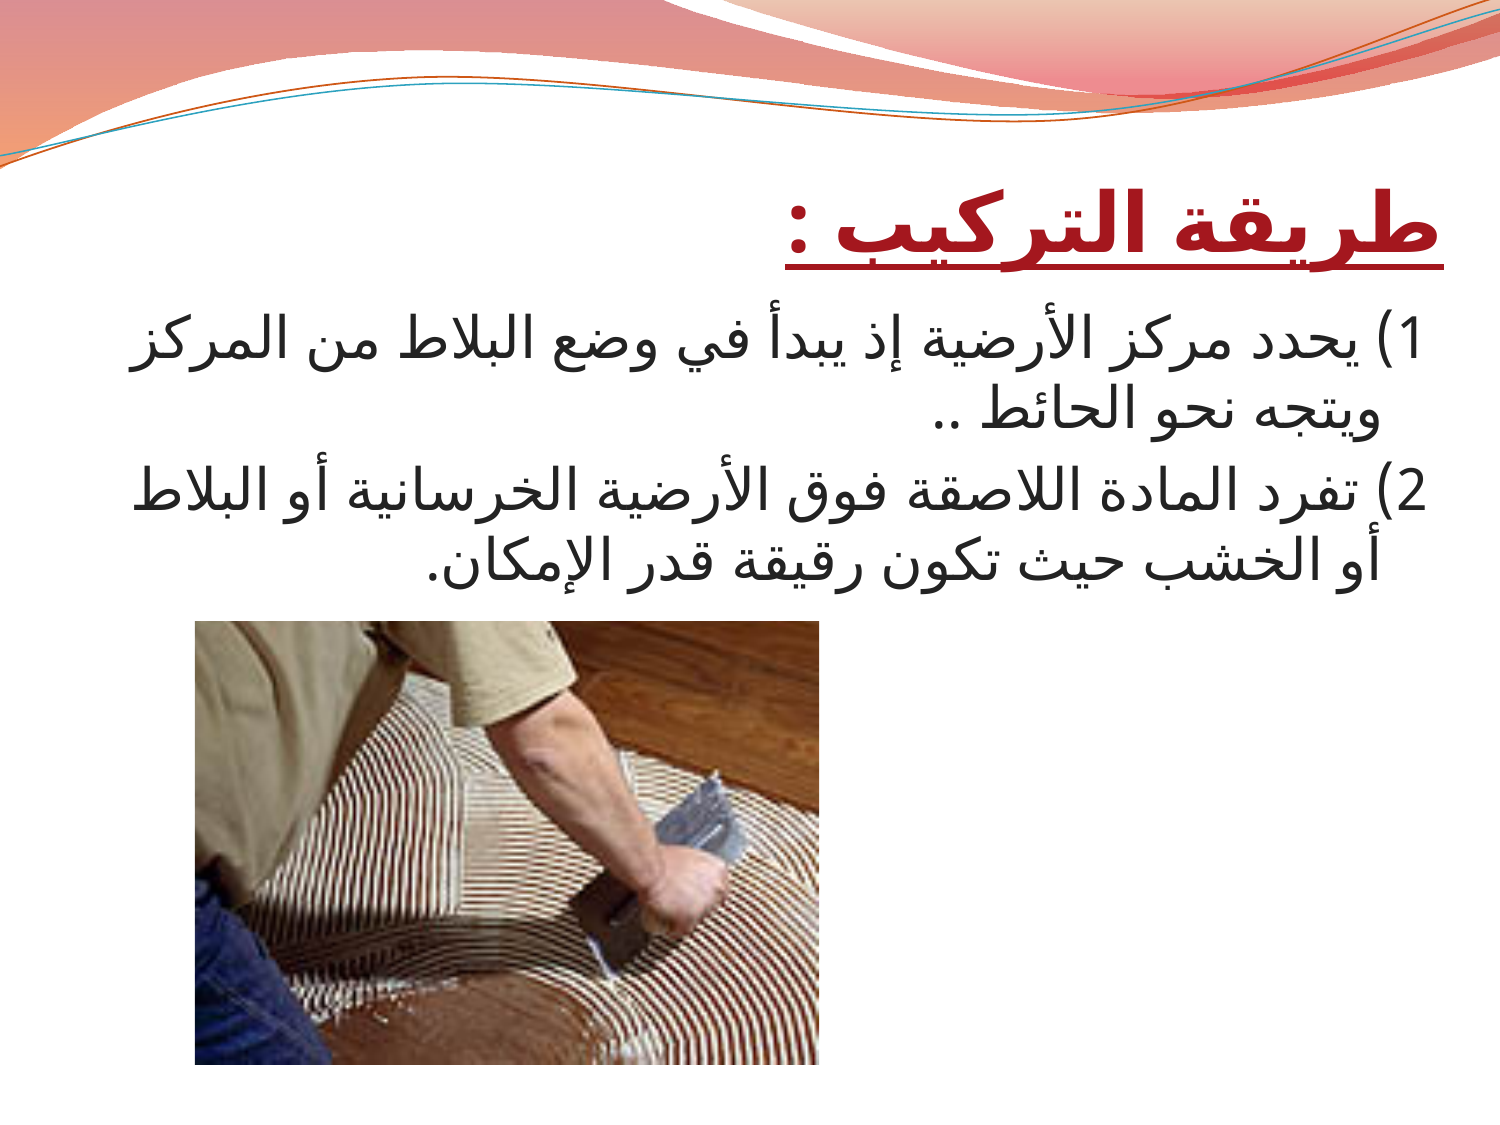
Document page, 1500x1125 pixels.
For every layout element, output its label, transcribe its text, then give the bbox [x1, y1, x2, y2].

picture [194, 621, 820, 1066]
list 1) يحدد مركز الأرضية إذ يبدأ في وضع البلاط من المركز ويتجه نحو الحائط .. 2) تفرد المادة اللاصقة فوق الأرضية الخرسانية أو البلاط أو الخشب حيث تكون رقيقة قدر الإمكان. [93, 292, 1444, 1013]
title طريقة التركيب : [93, 82, 1444, 270]
